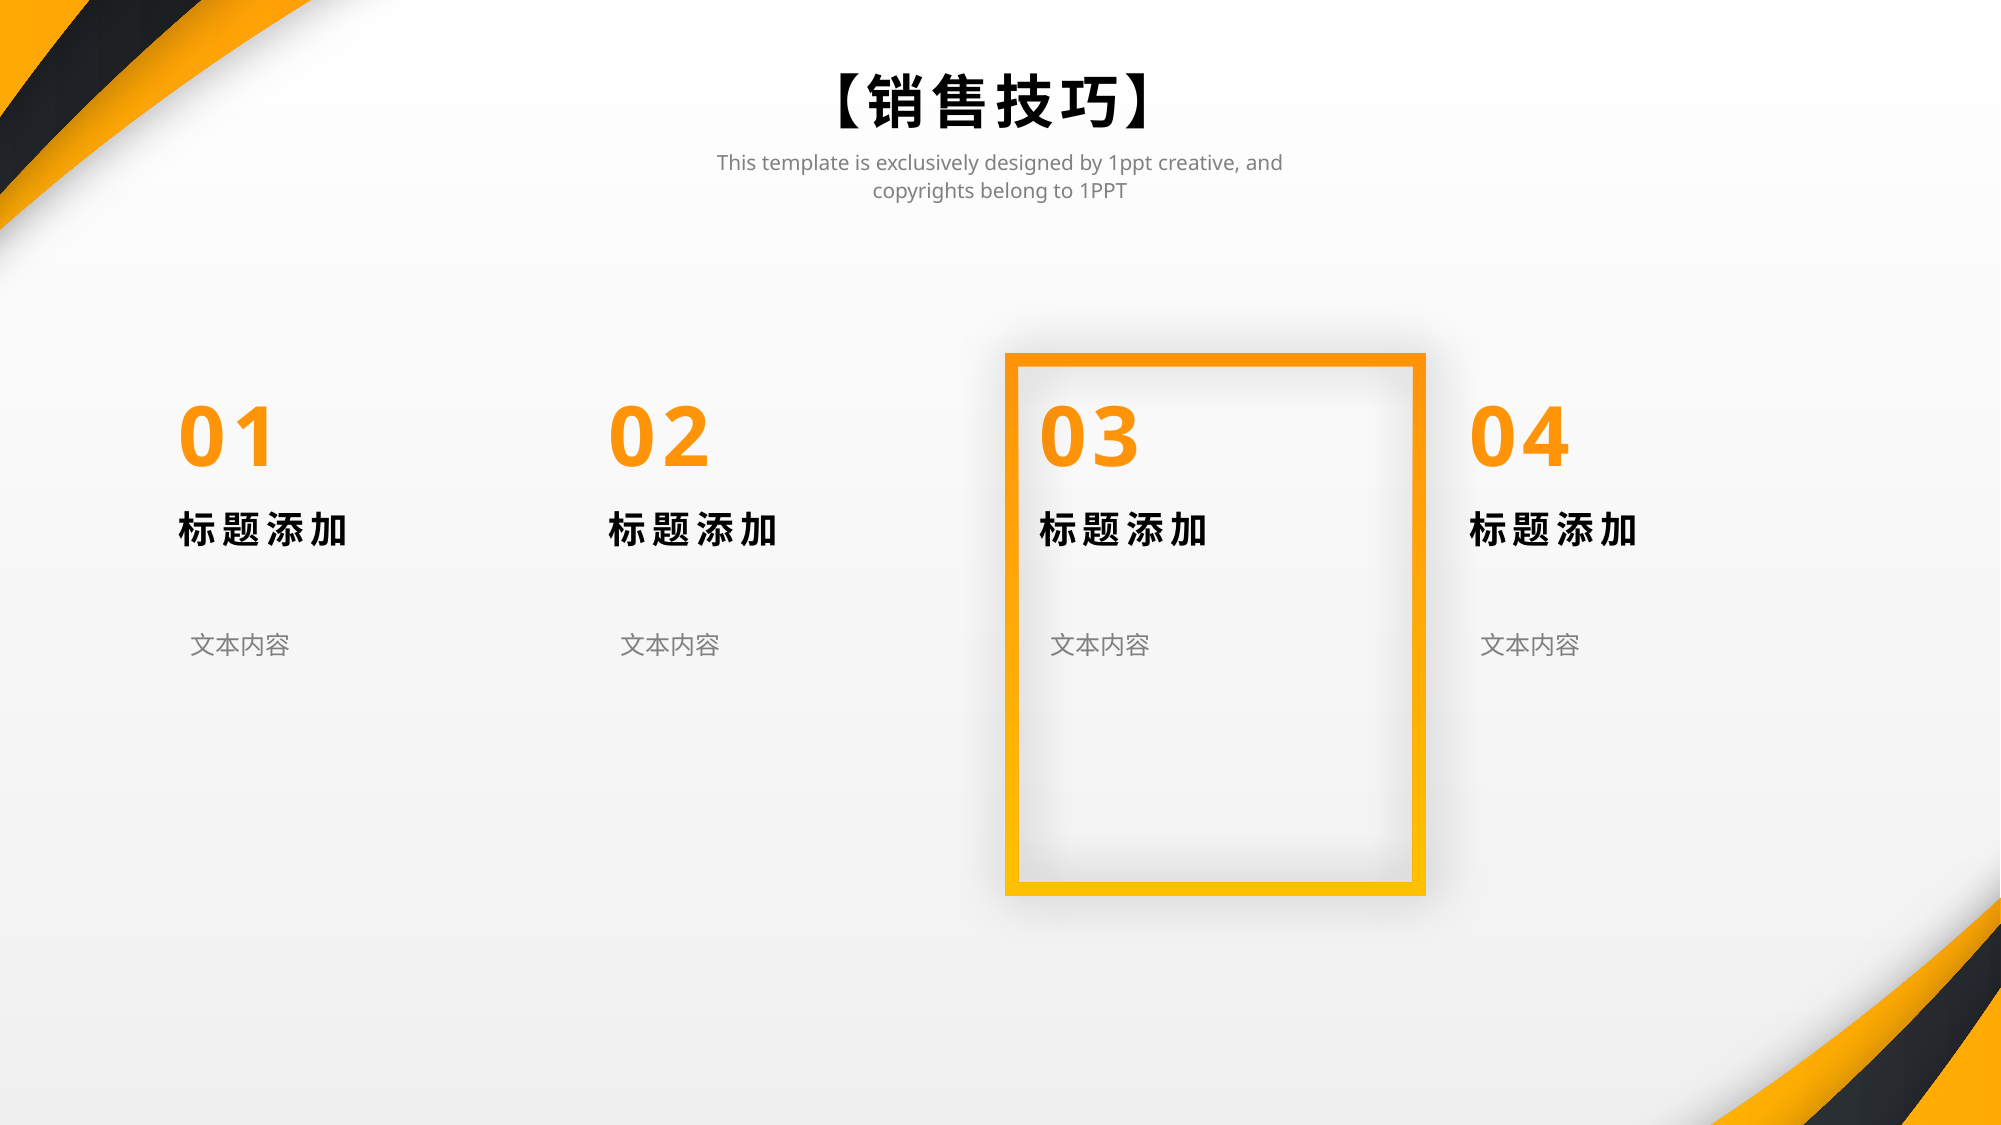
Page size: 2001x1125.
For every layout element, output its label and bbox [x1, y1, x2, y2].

text_box [1692, 493, 2000, 1125]
text_box [679, 58, 1321, 212]
text_box [0, 0, 267, 671]
text_box [1004, 353, 1427, 897]
text_box [1454, 376, 1841, 668]
text_box [1024, 376, 1411, 668]
text_box [164, 376, 551, 668]
text_box [594, 376, 981, 668]
